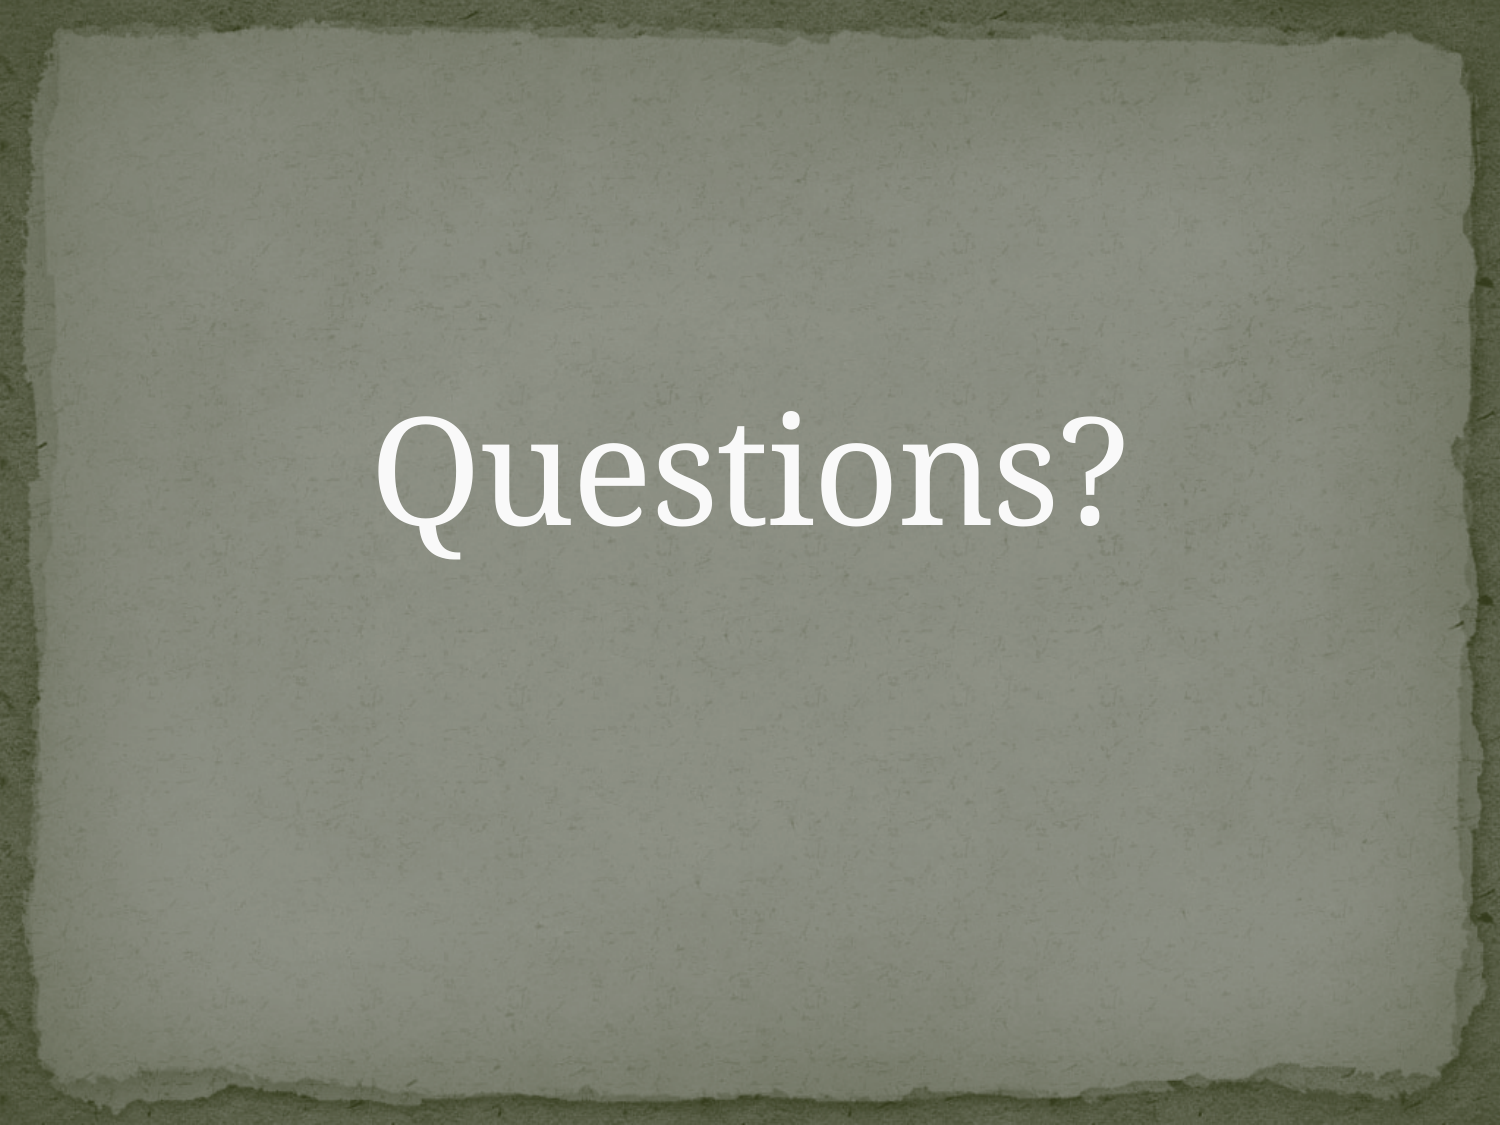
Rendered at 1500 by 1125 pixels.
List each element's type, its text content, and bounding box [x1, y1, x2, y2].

title Questions? [74, 24, 1425, 563]
